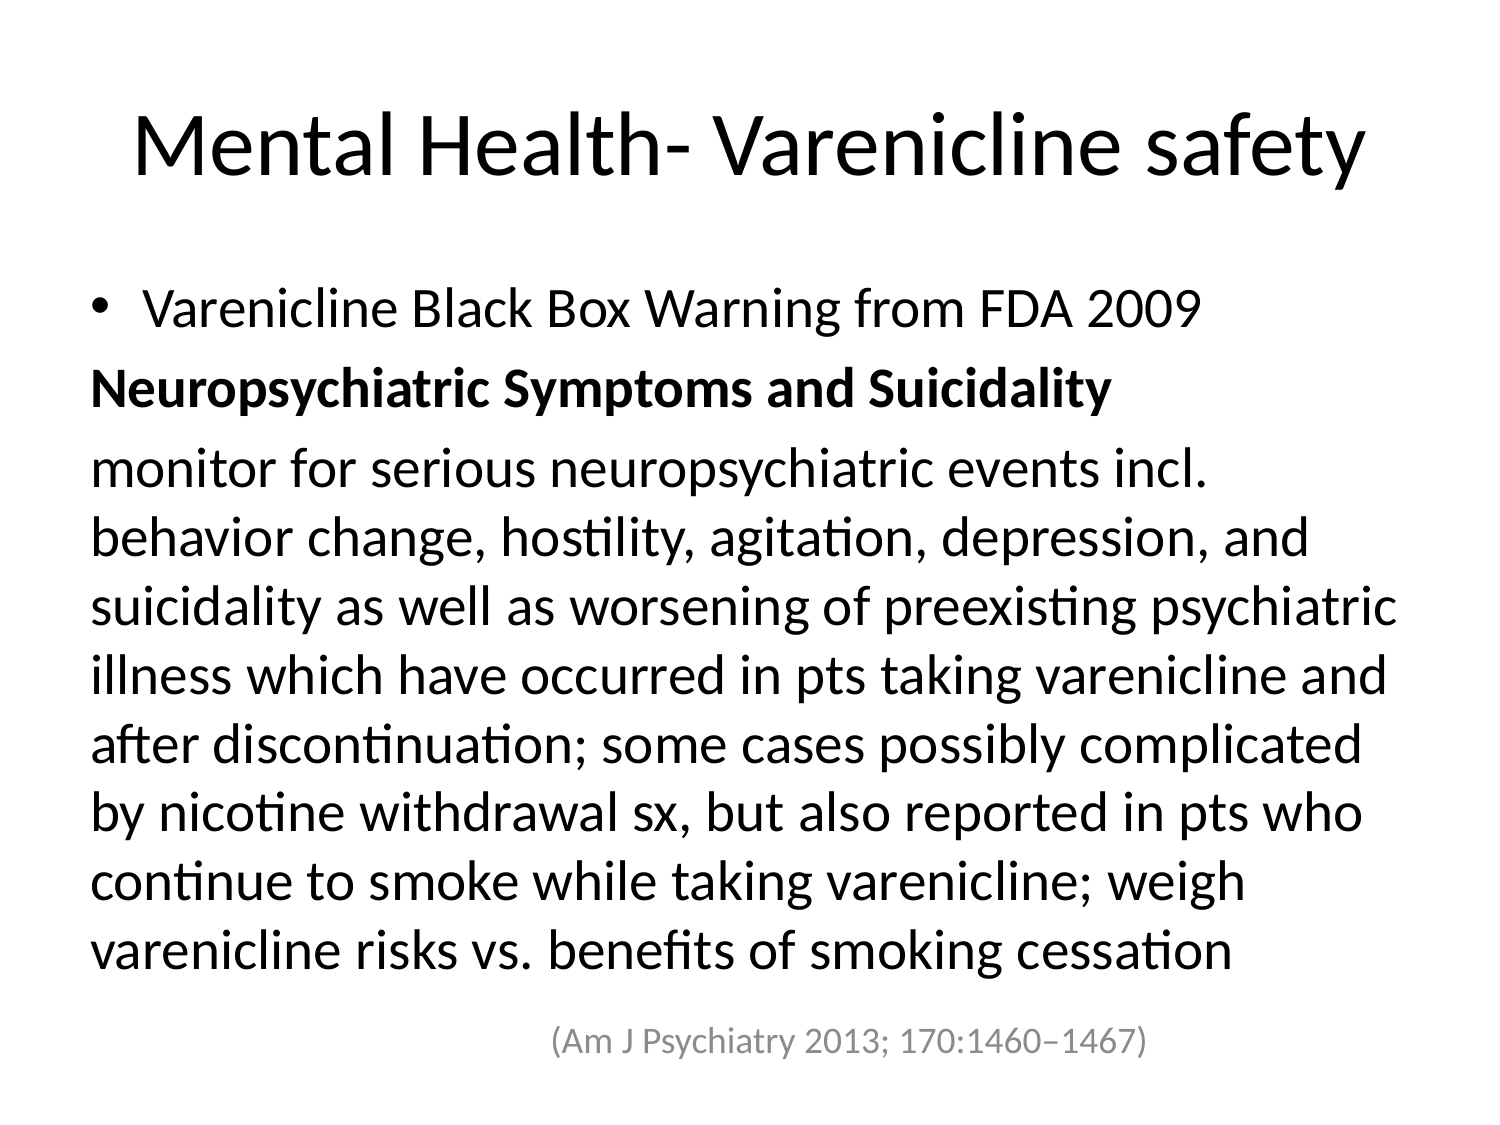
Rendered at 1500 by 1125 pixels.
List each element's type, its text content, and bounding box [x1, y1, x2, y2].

footer (Am J Psychiatry 2013; 170:1460–1467) [512, 975, 1187, 1103]
title Mental Health- Varenicline safety [75, 45, 1425, 233]
list Varenicline Black Box Warning from FDA 2009 Neuropsychiatric Symptoms and Suicidality monitor for serious neuropsychiatric events incl. behavior change, hostility, agitation, depression, and suicidality as well as worsening of preexisting psychiatric illness which have occurred in pts taking varenicline and after discontinuation; some cases possibly complicated by nicotine withdrawal sx, but also reported in pts who continue to smoke while taking varenicline; weigh varenicline risks vs. benefits of smoking cessation [75, 262, 1425, 1005]
